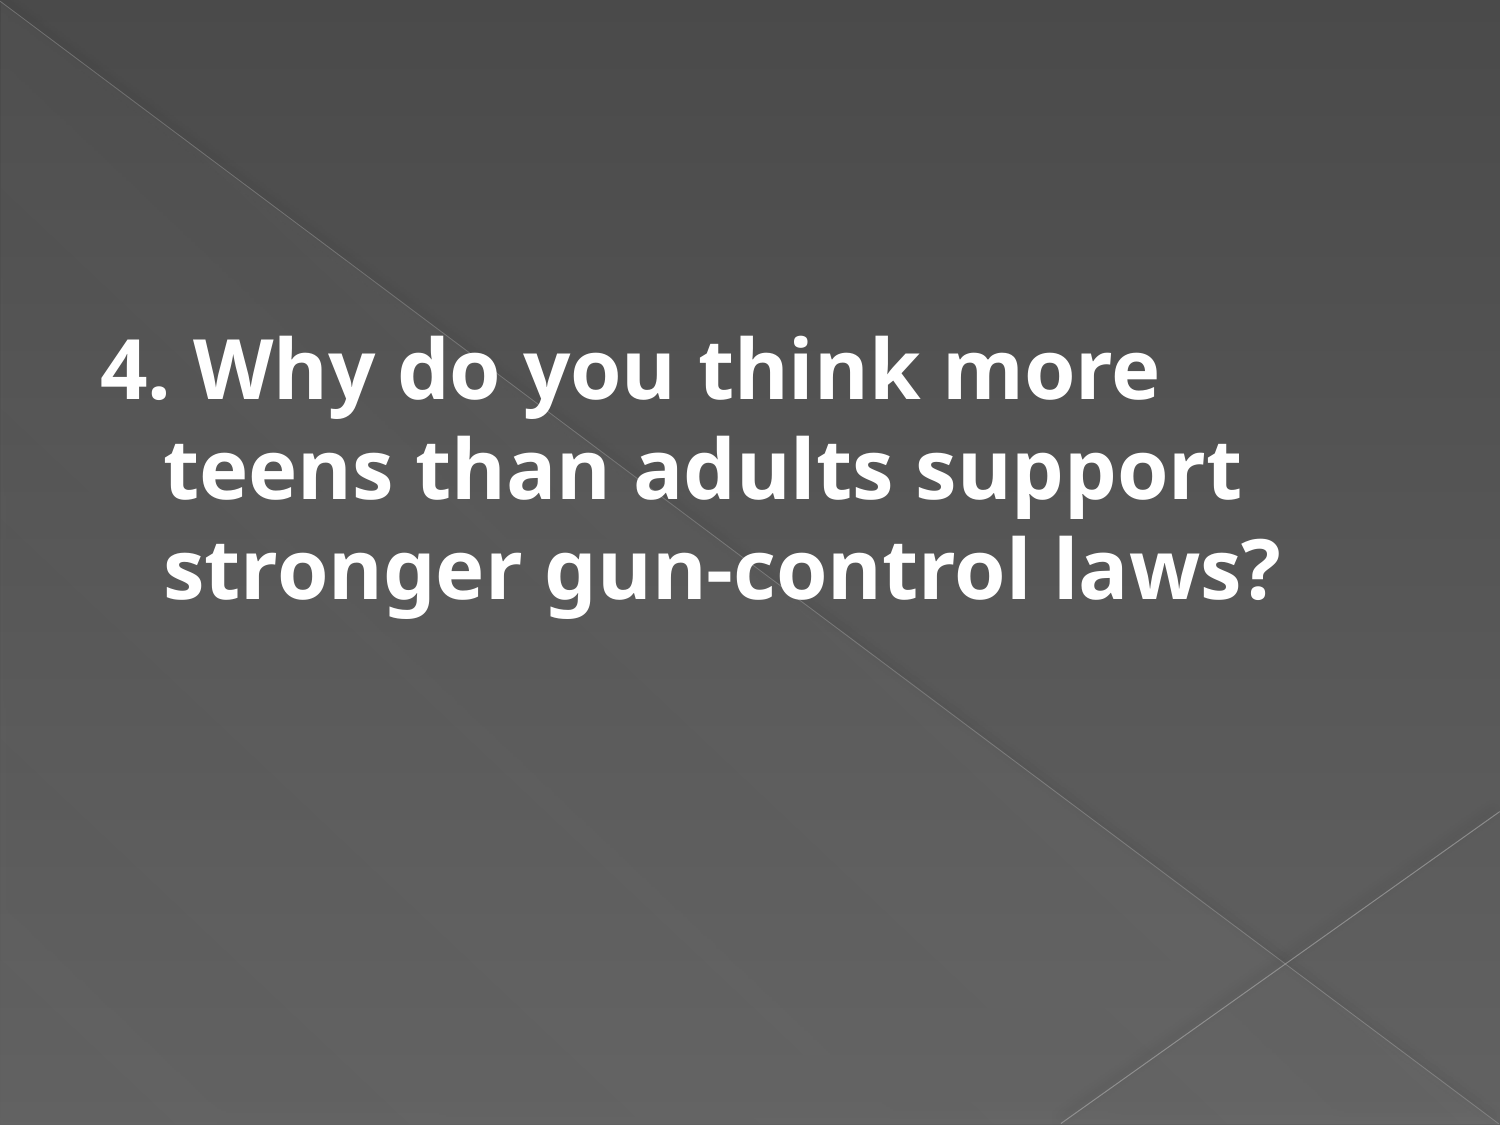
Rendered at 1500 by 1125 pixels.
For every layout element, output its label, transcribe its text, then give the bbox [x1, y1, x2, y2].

list 4. Why do you think more teens than adults support stronger gun-control laws? [75, 308, 1425, 1059]
